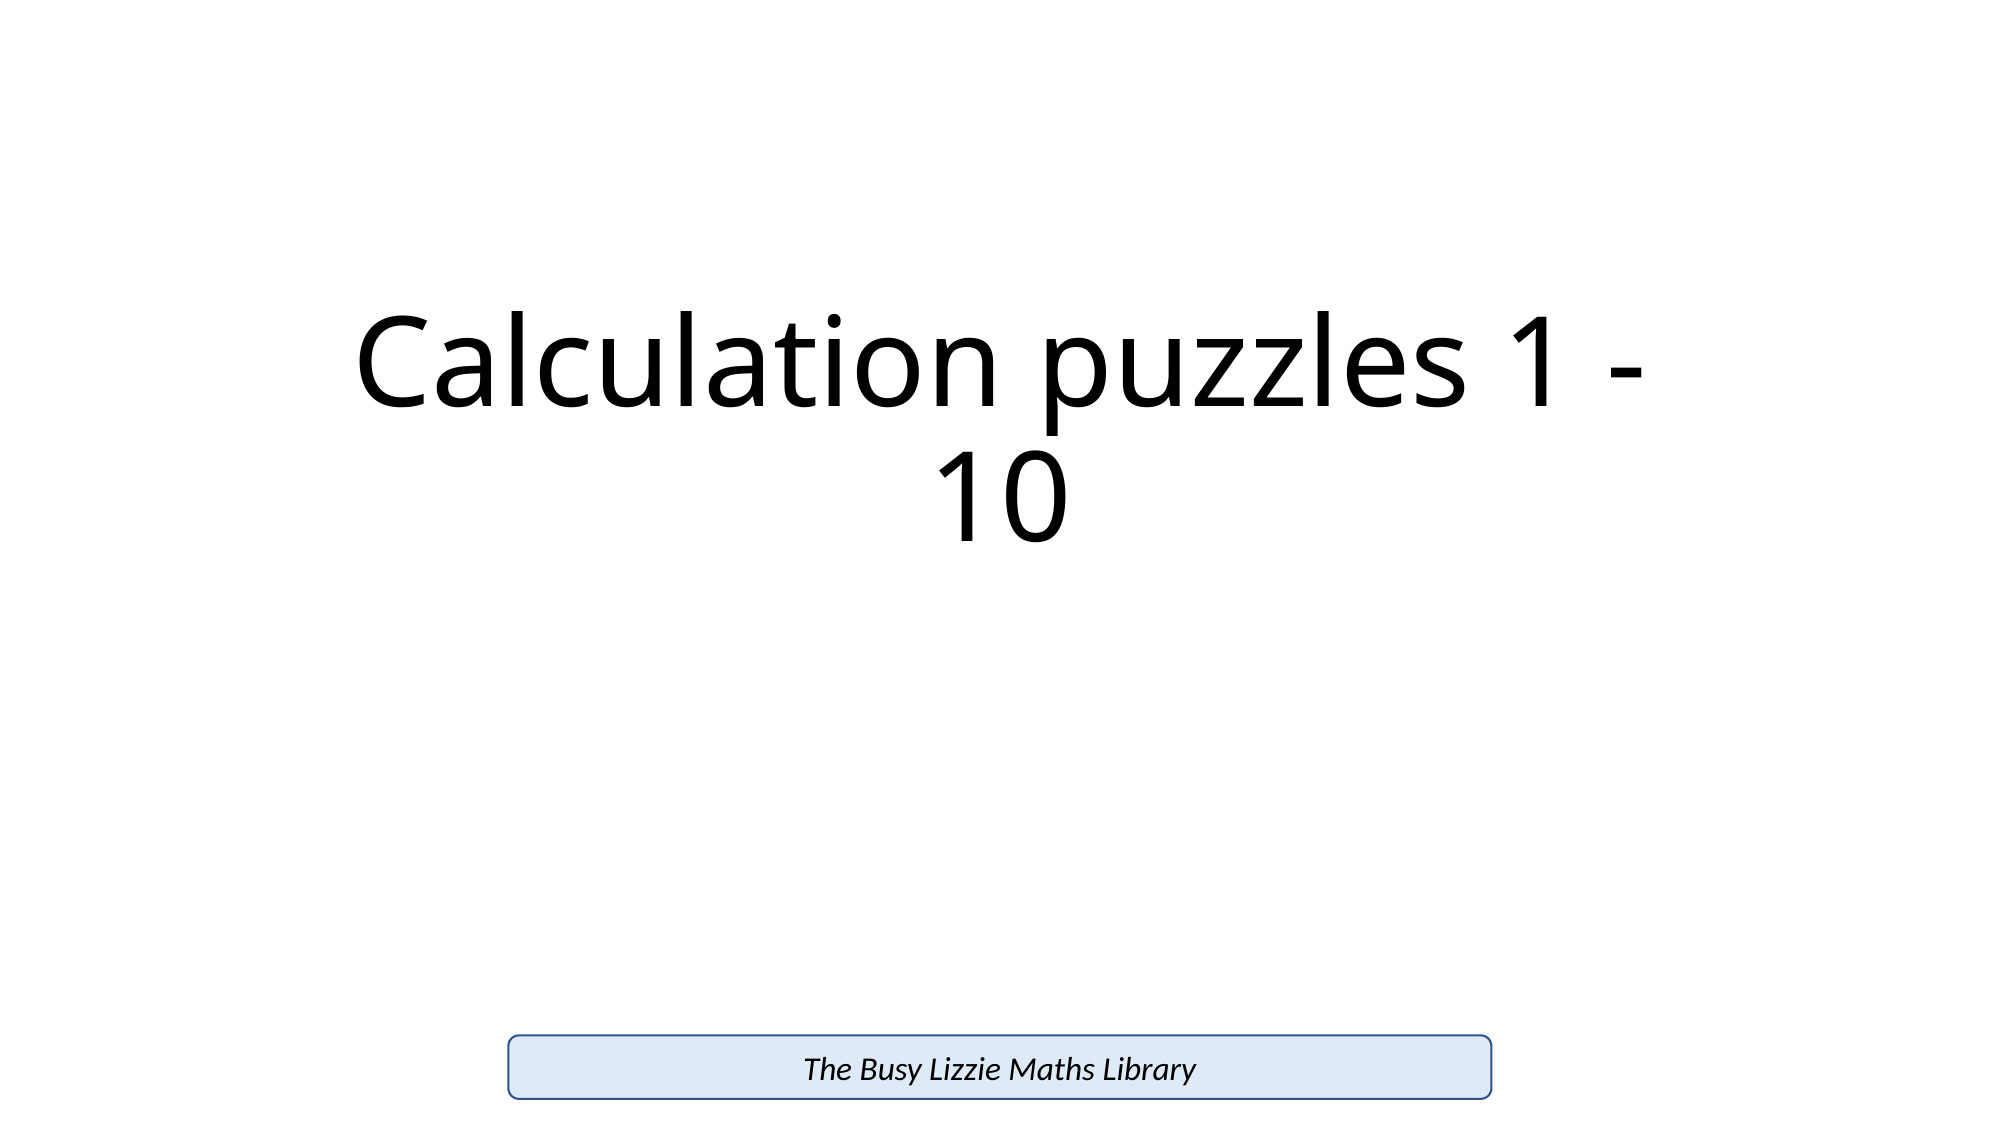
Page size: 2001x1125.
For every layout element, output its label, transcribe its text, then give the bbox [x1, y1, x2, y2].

text_box The Busy Lizzie Maths Library [508, 1035, 1492, 1099]
title Calculation puzzles 1 - 10 [249, 184, 1750, 576]
